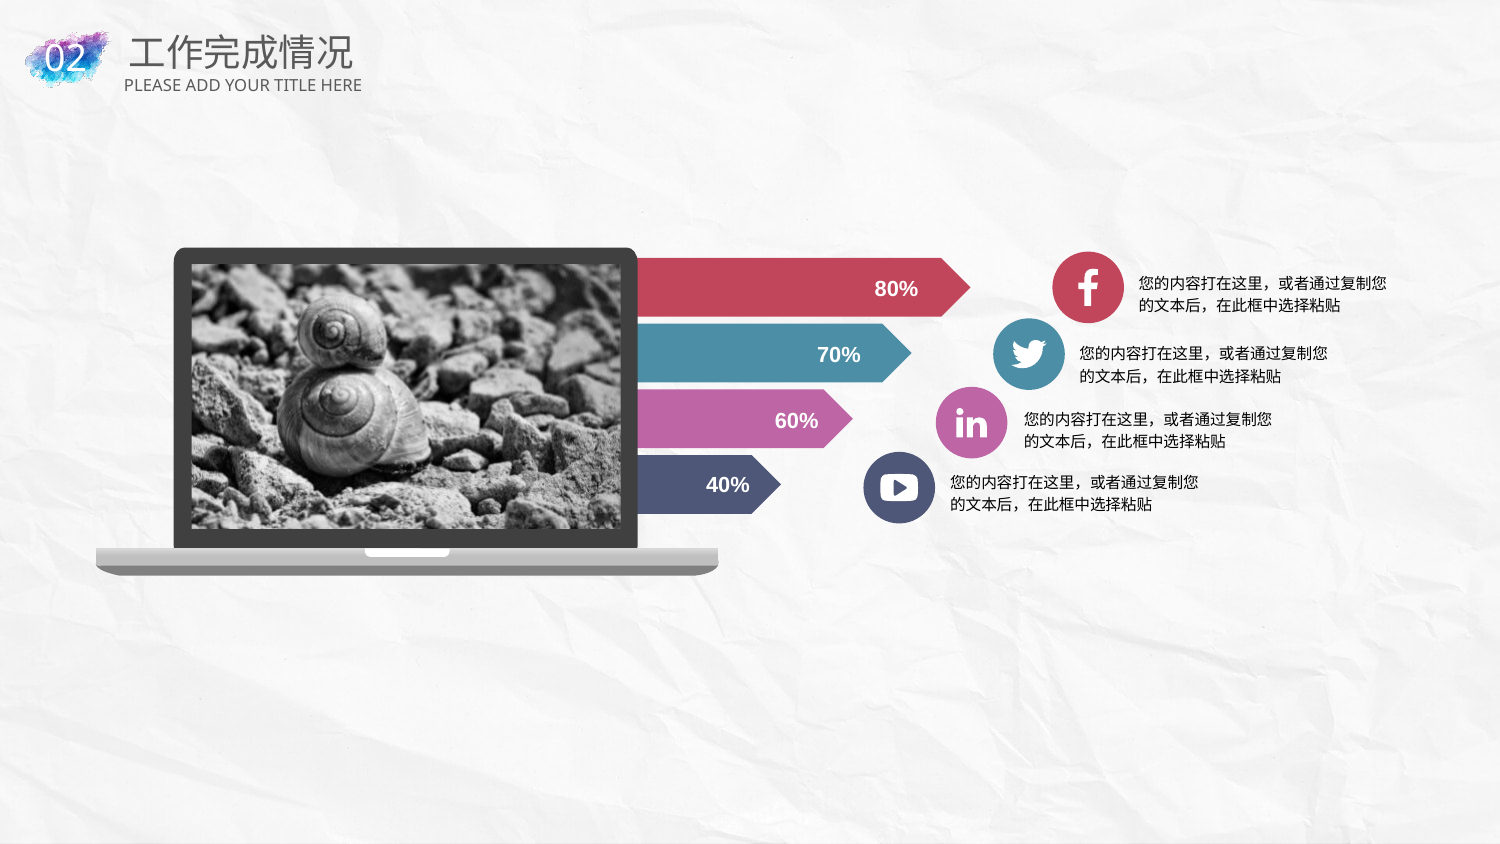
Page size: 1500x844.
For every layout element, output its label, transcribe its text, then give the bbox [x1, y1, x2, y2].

text_box 工作完成情况 [128, 20, 479, 83]
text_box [863, 251, 1389, 524]
text_box [189, 262, 623, 531]
text_box [95, 548, 719, 566]
picture [18, 26, 113, 93]
text_box [173, 247, 638, 548]
text_box PLEASE ADD YOUR TITLE HERE [123, 67, 383, 102]
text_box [601, 257, 858, 515]
text_box [364, 548, 450, 557]
text_box [96, 565, 719, 576]
